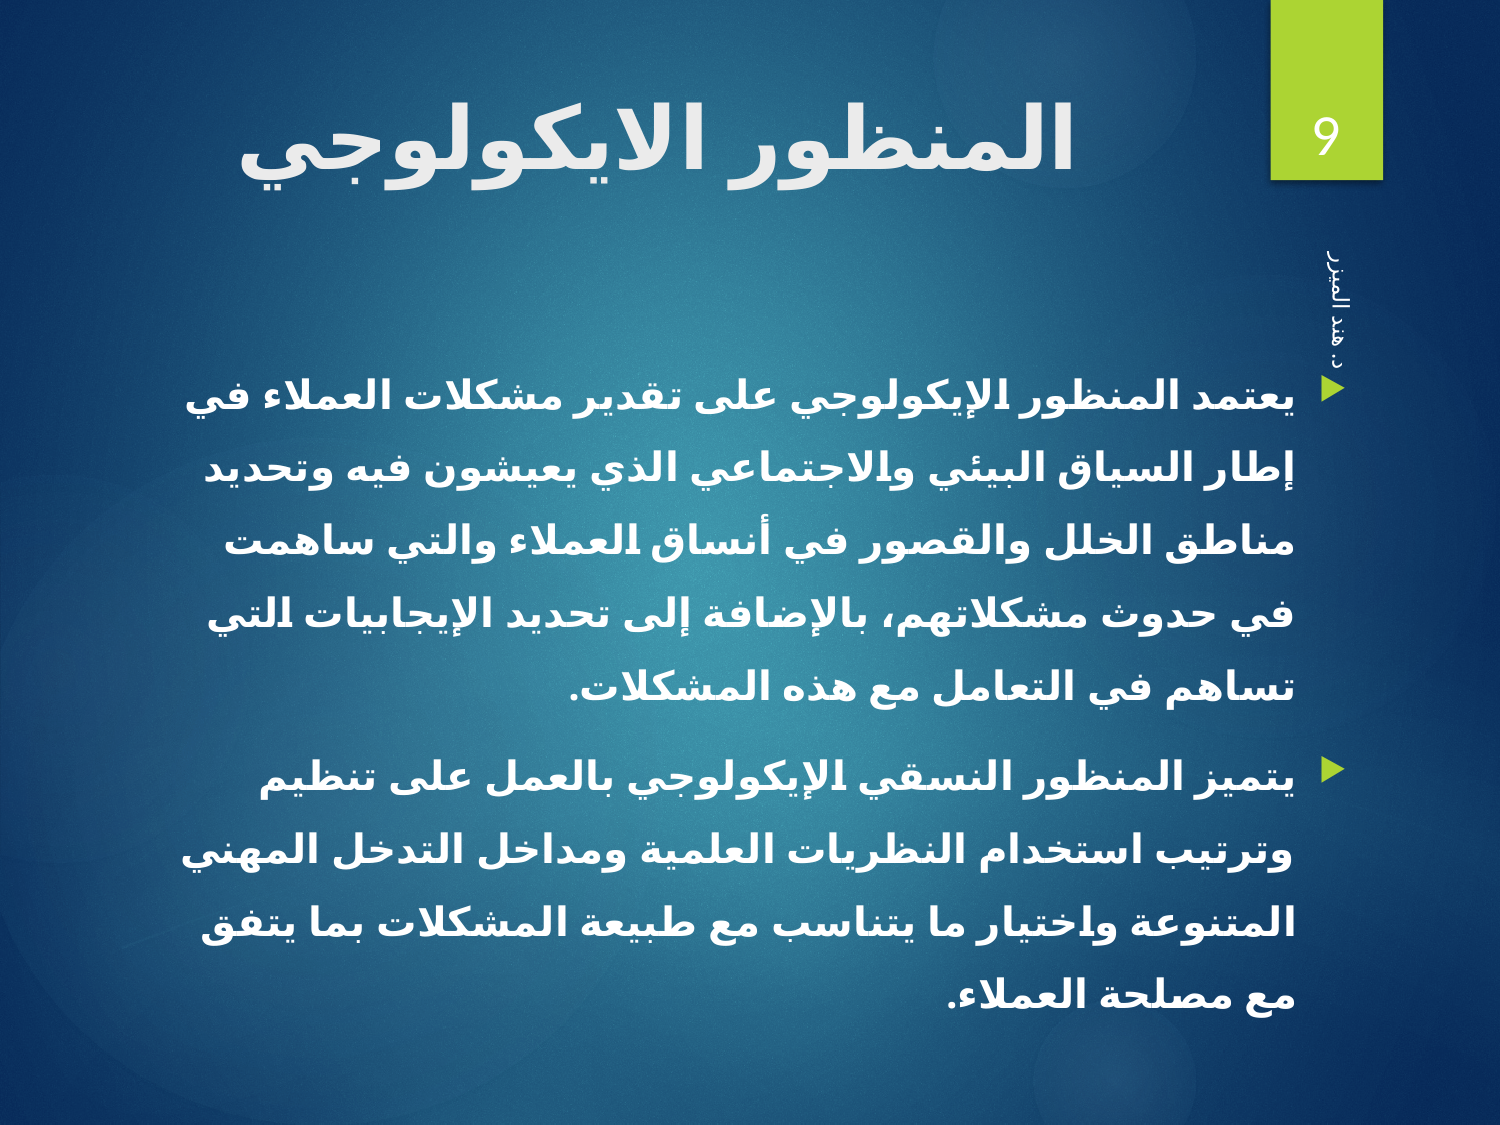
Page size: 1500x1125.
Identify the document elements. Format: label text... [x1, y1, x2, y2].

list يعتمد المنظور الإيكولوجي على تقدير مشكلات العملاء في إطار السياق البيئي والاجتماعي الذي يعيشون فيه وتحديد مناطق الخلل والقصور في أنساق العملاء والتي ساهمت في حدوث مشكلاتهم، بالإضافة إلى تحديد الإيجابيات التي تساهم في التعامل مع هذه المشكلات. يتميز المنظور النسقي الإيكولوجي بالعمل على تنظيم وترتيب استخدام النظريات العلمية ومداخل التدخل المهني المتنوعة واختيار ما يتناسب مع طبيعة المشكلات بما يتفق مع مصلحة العملاء. [135, 336, 1358, 1025]
slide_number 9 [1273, 48, 1378, 175]
footer د. هند الميزر [1320, 237, 1358, 871]
title المنظور الايكولوجي [79, 74, 1237, 304]
